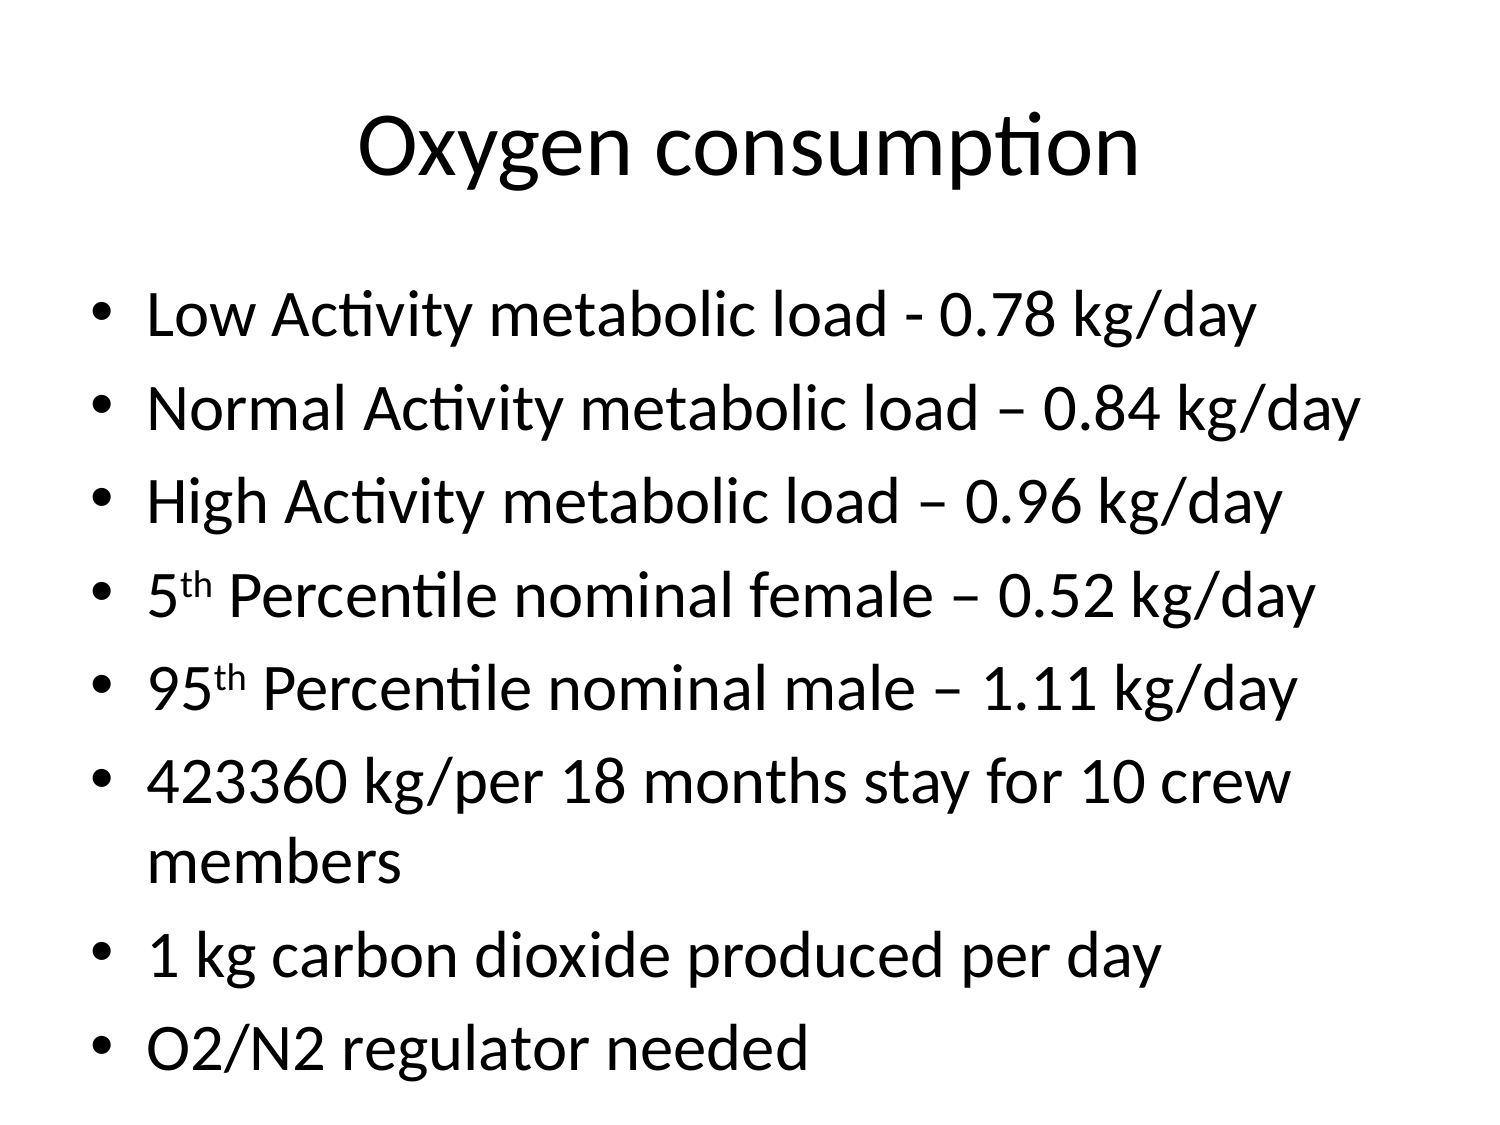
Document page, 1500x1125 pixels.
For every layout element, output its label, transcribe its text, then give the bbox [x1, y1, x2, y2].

title Oxygen consumption [75, 45, 1425, 233]
list Low Activity metabolic load - 0.78 kg/day Normal Activity metabolic load – 0.84 kg/day High Activity metabolic load – 0.96 kg/day 5th Percentile nominal female – 0.52 kg/day 95th Percentile nominal male – 1.11 kg/day 423360 kg/per 18 months stay for 10 crew members 1 kg carbon dioxide produced per day O2/N2 regulator needed [75, 262, 1425, 1094]
